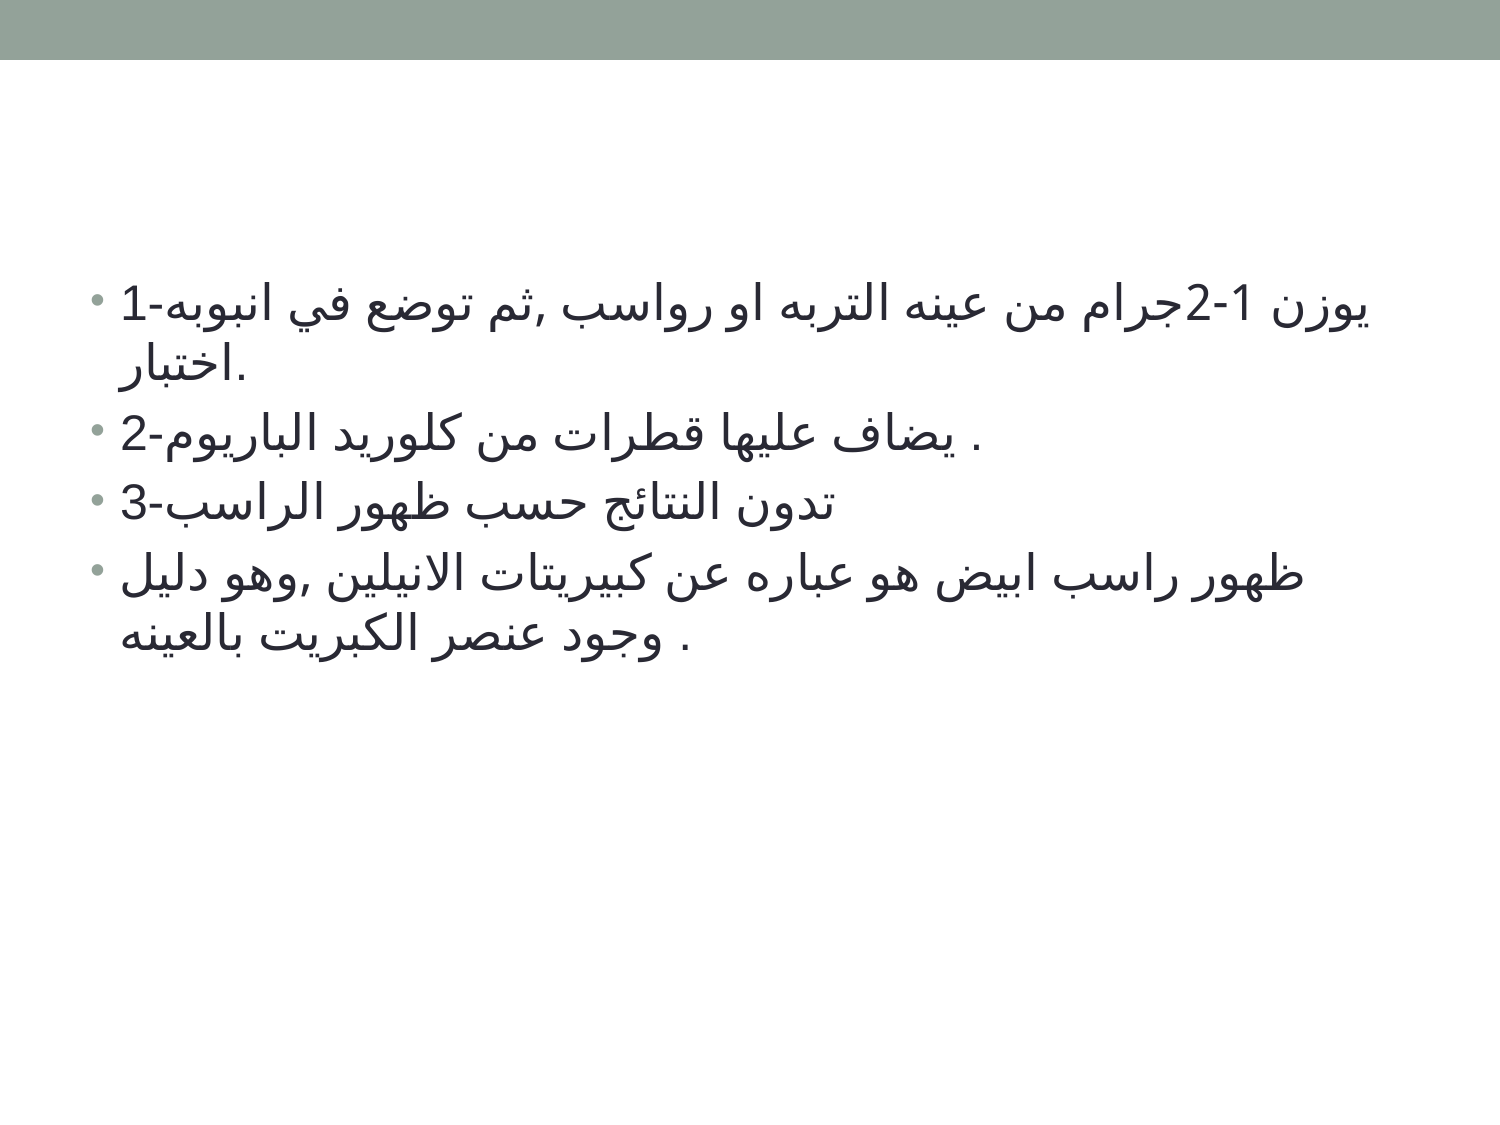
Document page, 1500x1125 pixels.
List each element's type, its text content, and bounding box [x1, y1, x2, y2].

list 1-يوزن 1-2جرام من عينه التربه او رواسب ,ثم توضع في انبوبه اختبار. 2-يضاف عليها قطرات من كلوريد الباريوم . 3-تدون النتائج حسب ظهور الراسب ظهور راسب ابيض هو عباره عن كبيريتات الانيلين ,وهو دليل وجود عنصر الكبريت بالعينه . [75, 262, 1425, 1063]
